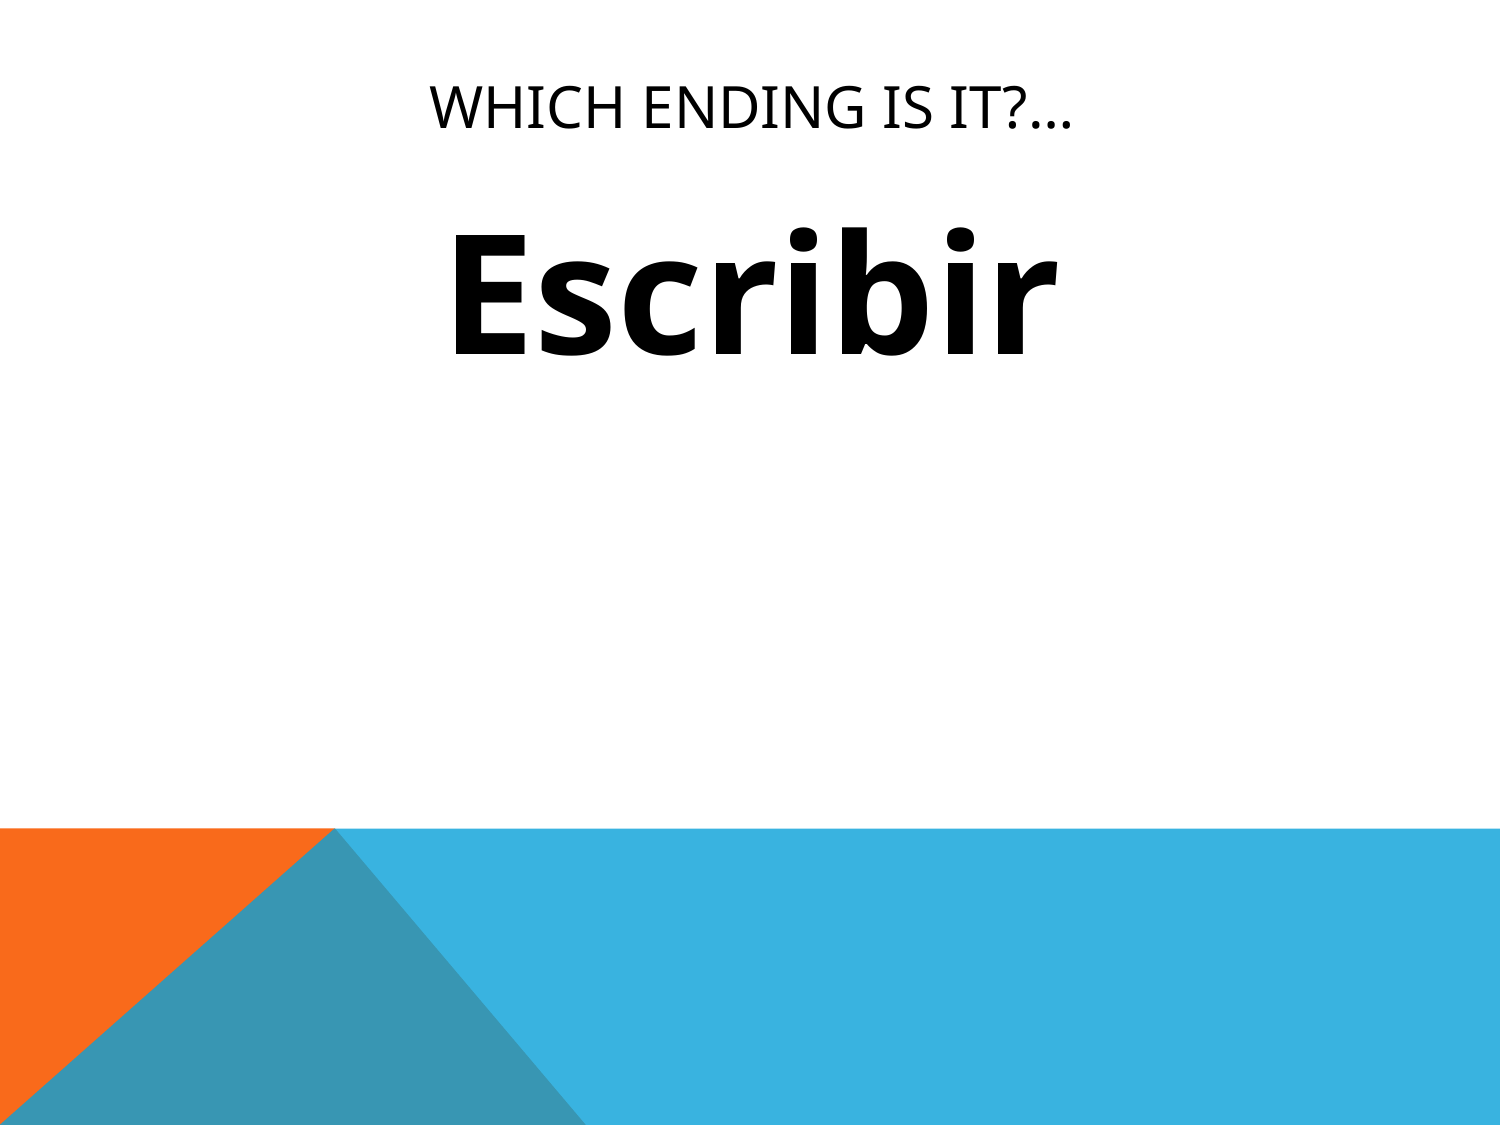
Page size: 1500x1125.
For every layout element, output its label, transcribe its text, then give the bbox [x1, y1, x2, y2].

title Which ending is it?… [135, 60, 1369, 150]
list Escribir [135, 180, 1369, 768]
